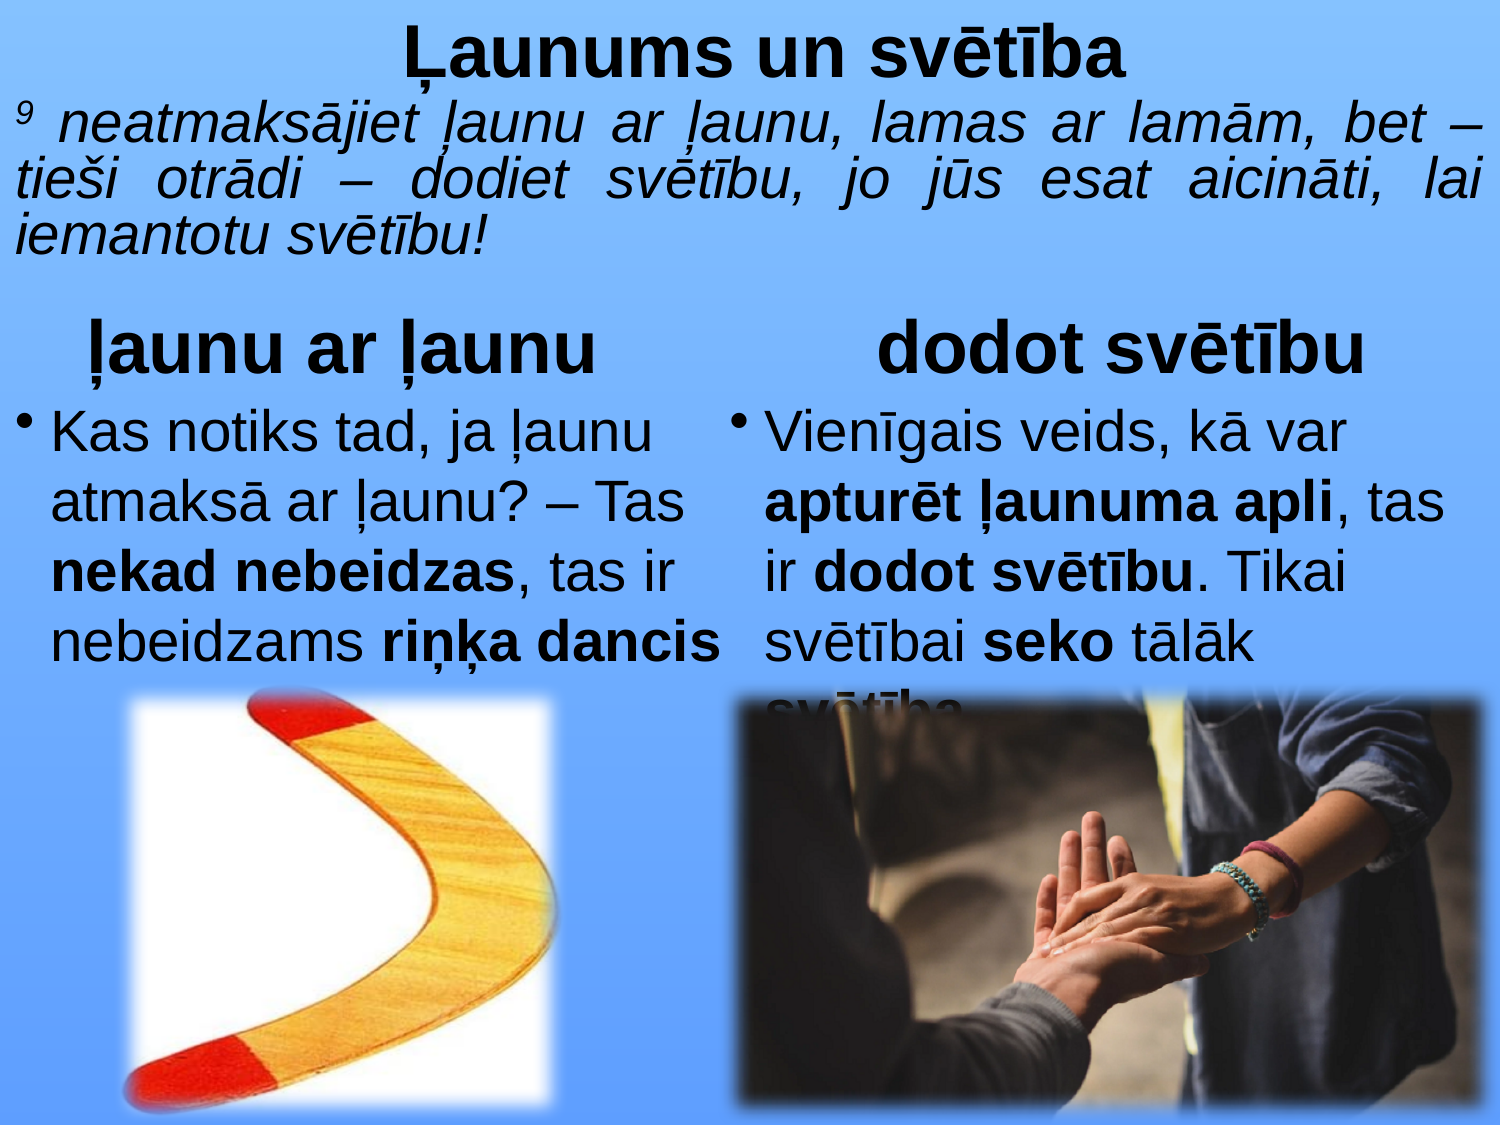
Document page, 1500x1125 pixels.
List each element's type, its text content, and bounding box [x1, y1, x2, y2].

text_box ļaunu ar ļaunu [0, 255, 431, 432]
list 9 neatmaksājiet ļaunu ar ļaunu, lamas ar lamām, bet – tieši otrādi – dodiet svētību, jo jūs esat aicināti, lai iemantotu svētību! [0, 89, 1500, 255]
title Ļaunums un svētība [29, 0, 1500, 137]
picture [111, 680, 569, 1125]
text_box Kas notiks tad, ja ļaunu atmaksā ar ļaunu? – Tas nekad nebeidzas, tas ir nebeidzams riņķa dancis [0, 432, 714, 680]
picture [717, 680, 1500, 1125]
text_box dodot svētību [431, 255, 1500, 432]
text_box Vienīgais veids, kā var apturēt ļaunuma apli, tas ir dodot svētību. Tikai svētībai seko tālāk svētība. [714, 385, 1500, 682]
